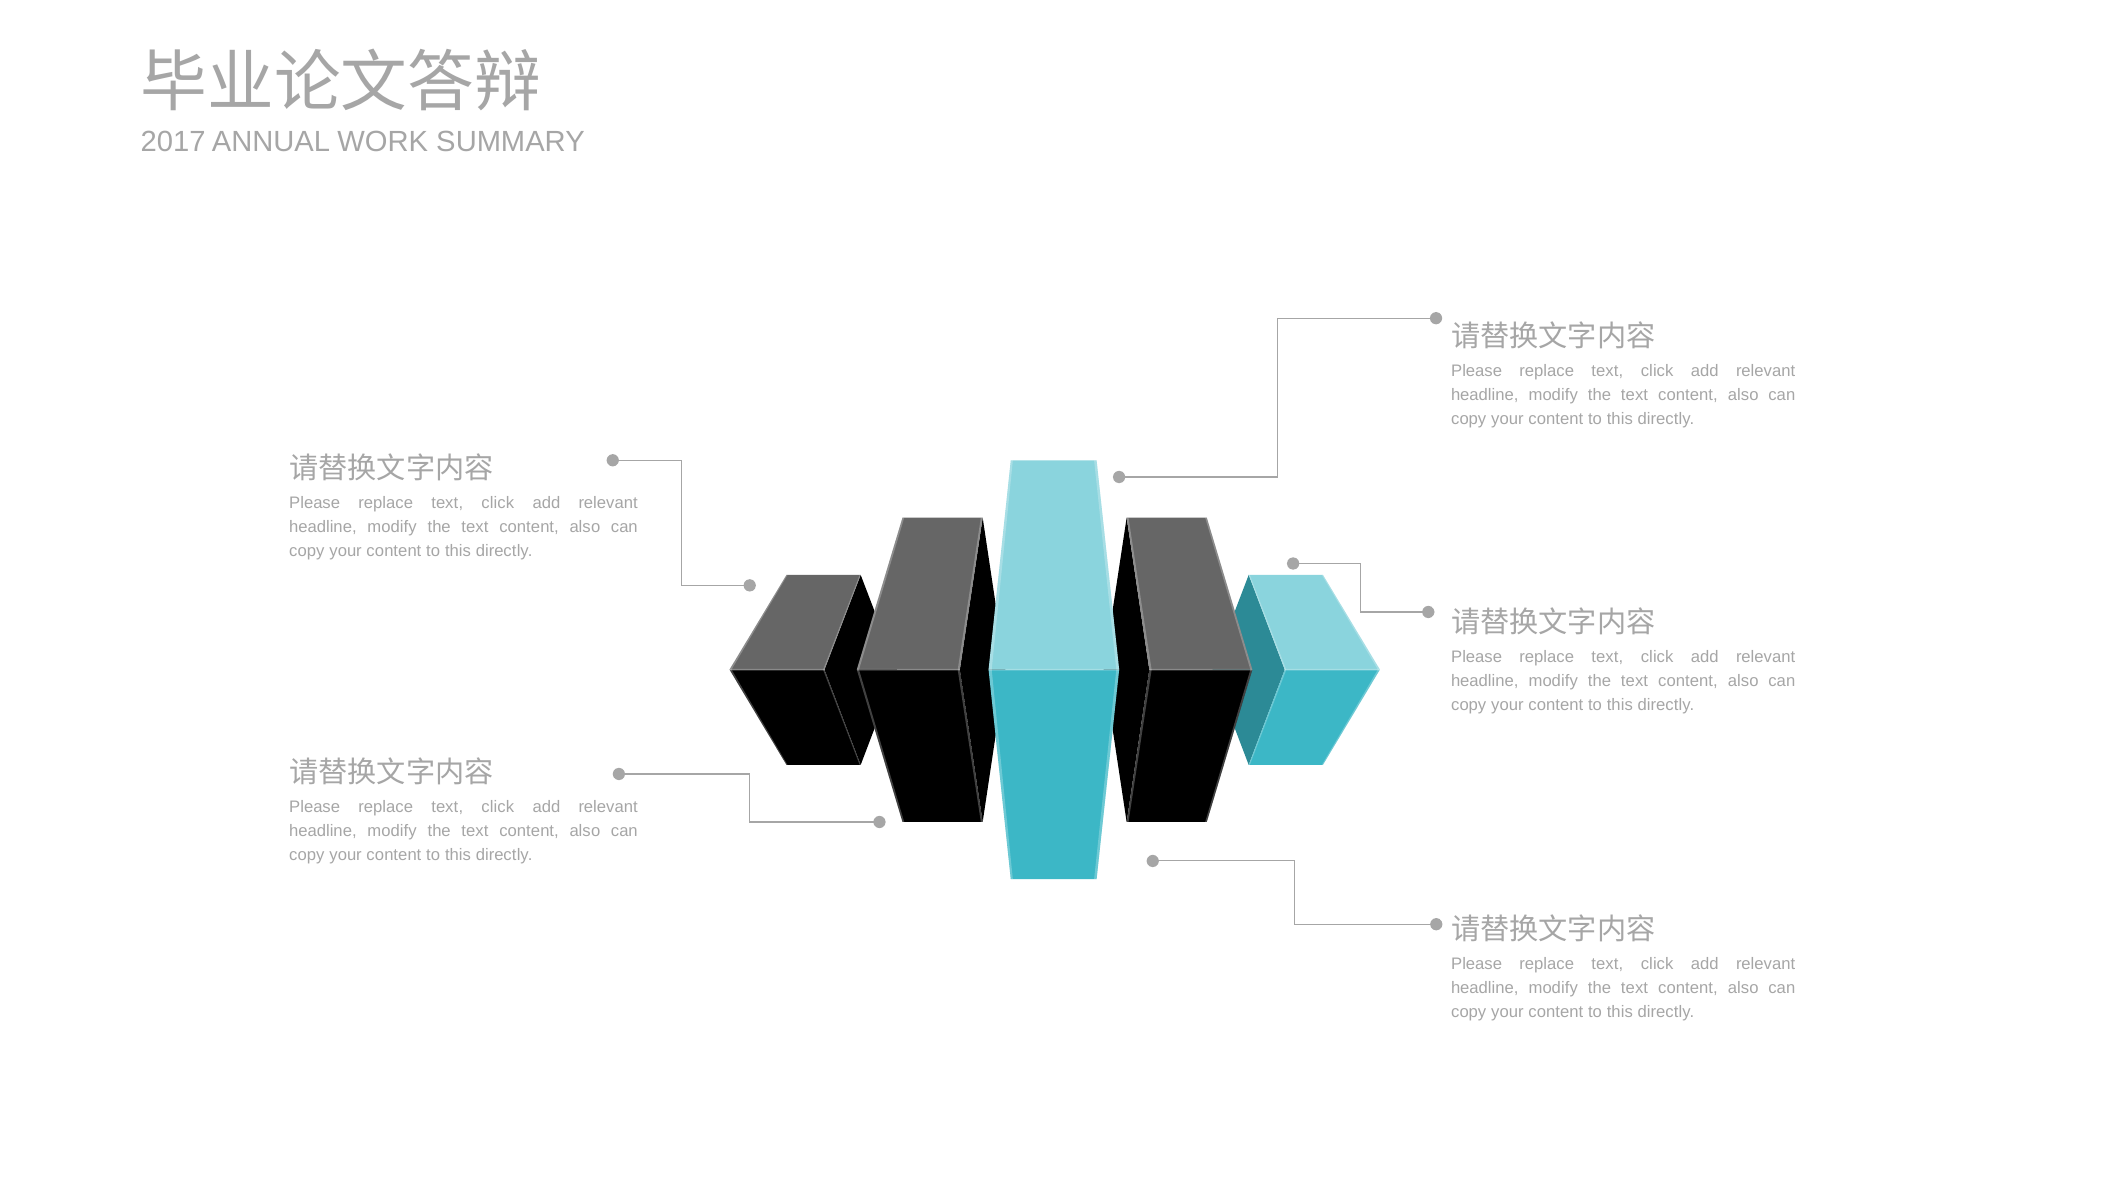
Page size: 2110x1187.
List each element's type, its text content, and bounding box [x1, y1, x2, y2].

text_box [1152, 860, 1437, 923]
text_box Please replace text, click add relevant headline, modify the text content, also can copy your content to this directly. [1437, 348, 1811, 436]
text_box 请替换文字内容 [274, 739, 523, 796]
text_box 请替换文字内容 [1436, 895, 1682, 953]
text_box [1293, 563, 1429, 613]
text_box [618, 774, 880, 823]
text_box Please replace text, click add relevant headline, modify the text content, also can copy your content to this directly. [274, 785, 654, 872]
text_box Please replace text, click add relevant headline, modify the text content, also can copy your content to this directly. [274, 480, 612, 567]
text_box Please replace text, click add relevant headline, modify the text content, also can copy your content to this directly. [1436, 634, 1811, 722]
text_box 请替换文字内容 [274, 434, 523, 492]
text_box 毕业论文答辩 [140, 38, 789, 119]
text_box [1119, 318, 1437, 477]
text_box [612, 460, 750, 586]
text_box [729, 460, 1380, 880]
text_box Please replace text, click add relevant headline, modify the text content, also can copy your content to this directly. [1436, 941, 1811, 1029]
text_box 2017 ANNUAL WORK SUMMARY [140, 122, 602, 158]
text_box 请替换文字内容 [1436, 588, 1682, 646]
text_box 请替换文字内容 [1436, 302, 1682, 360]
